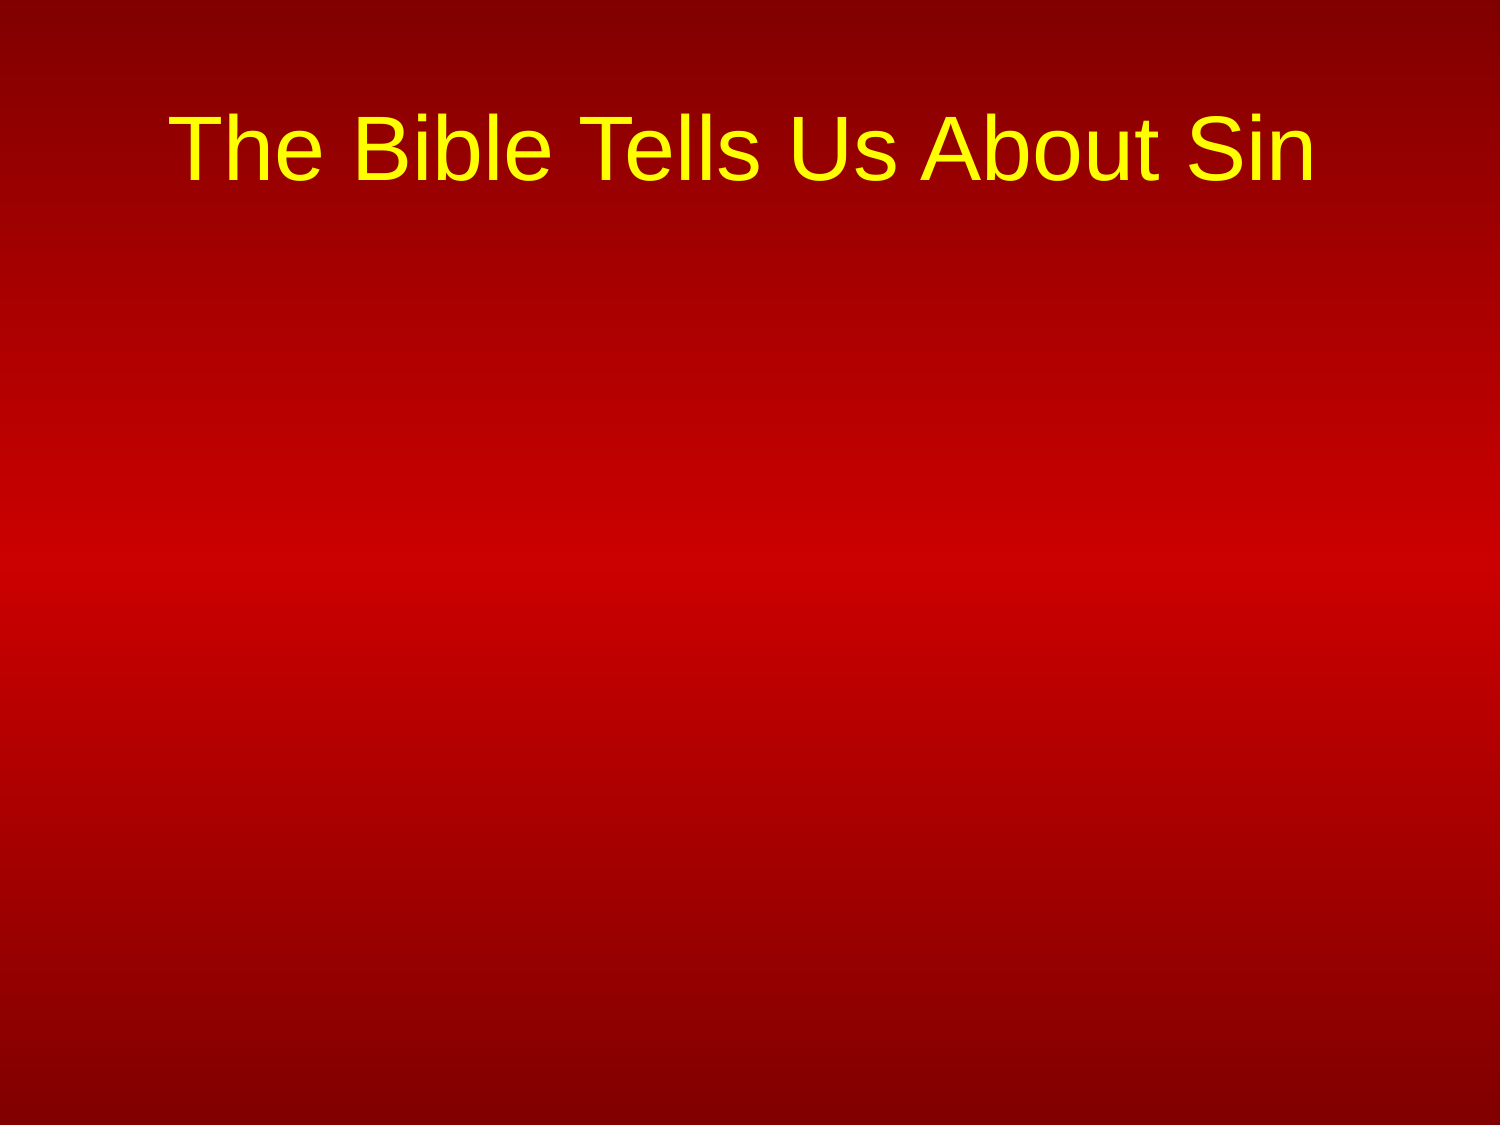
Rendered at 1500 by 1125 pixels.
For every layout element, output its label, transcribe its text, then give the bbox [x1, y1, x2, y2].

title The Bible Tells Us About Sin [50, 50, 1438, 238]
